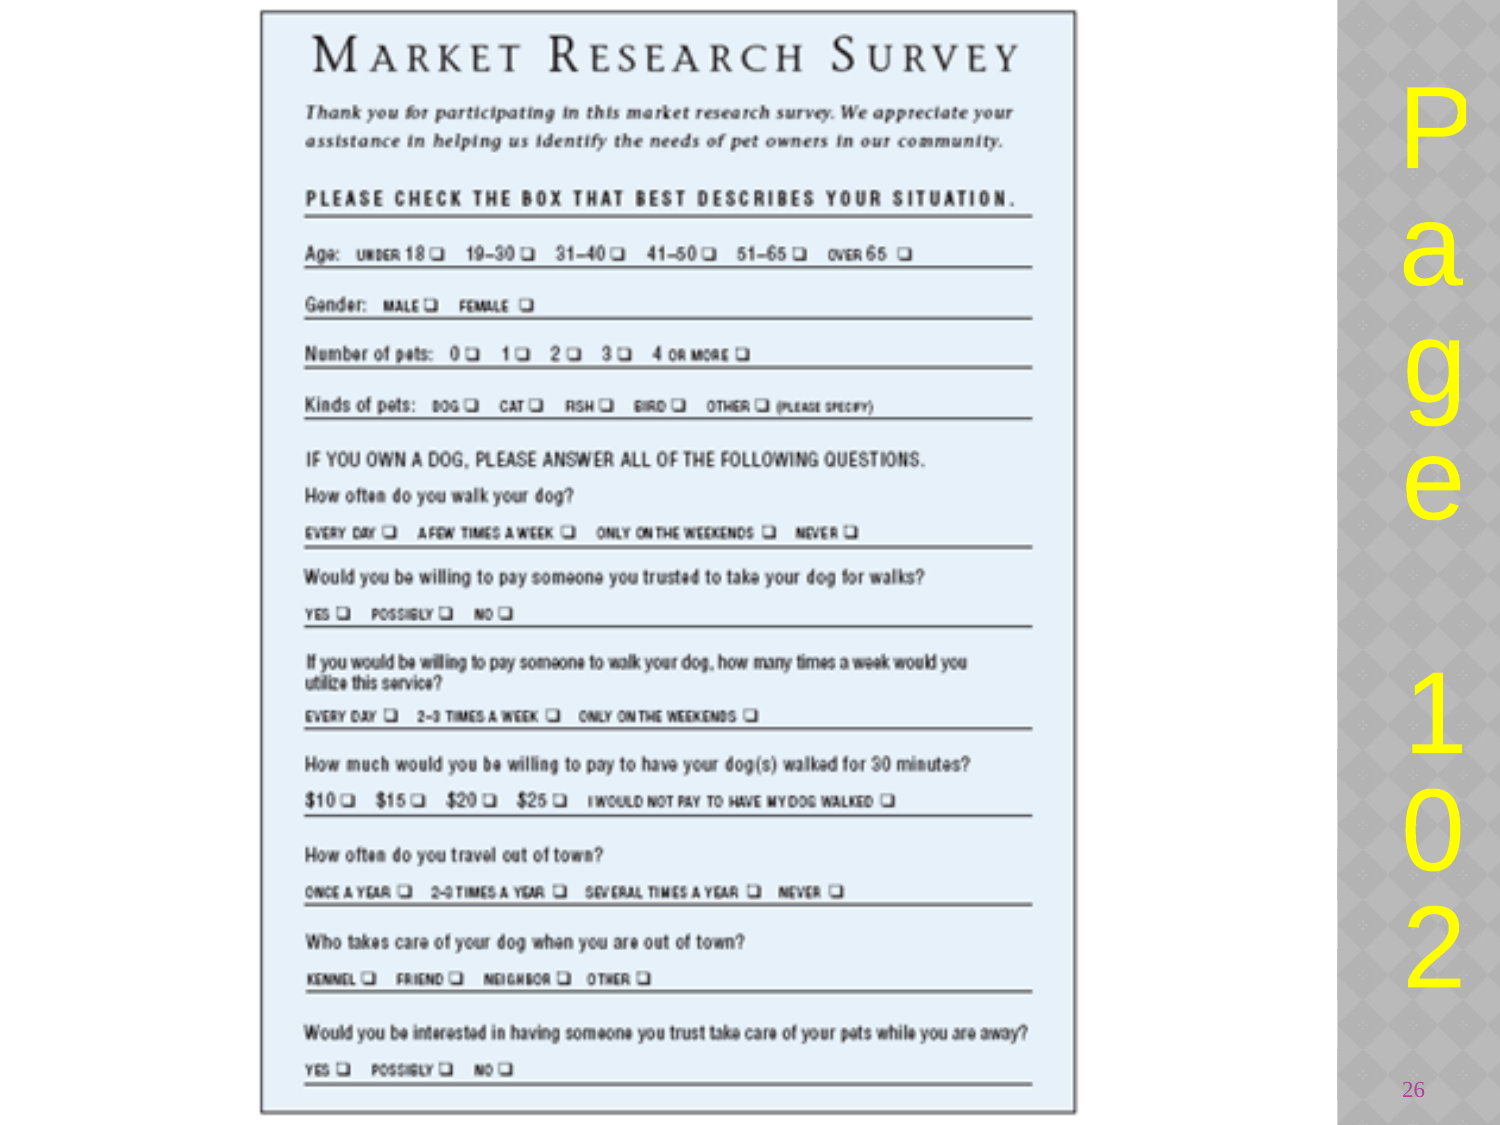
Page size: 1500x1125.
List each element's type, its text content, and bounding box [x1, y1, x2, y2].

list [249, 0, 1088, 1125]
slide_number 26 [1092, 1024, 1425, 1103]
